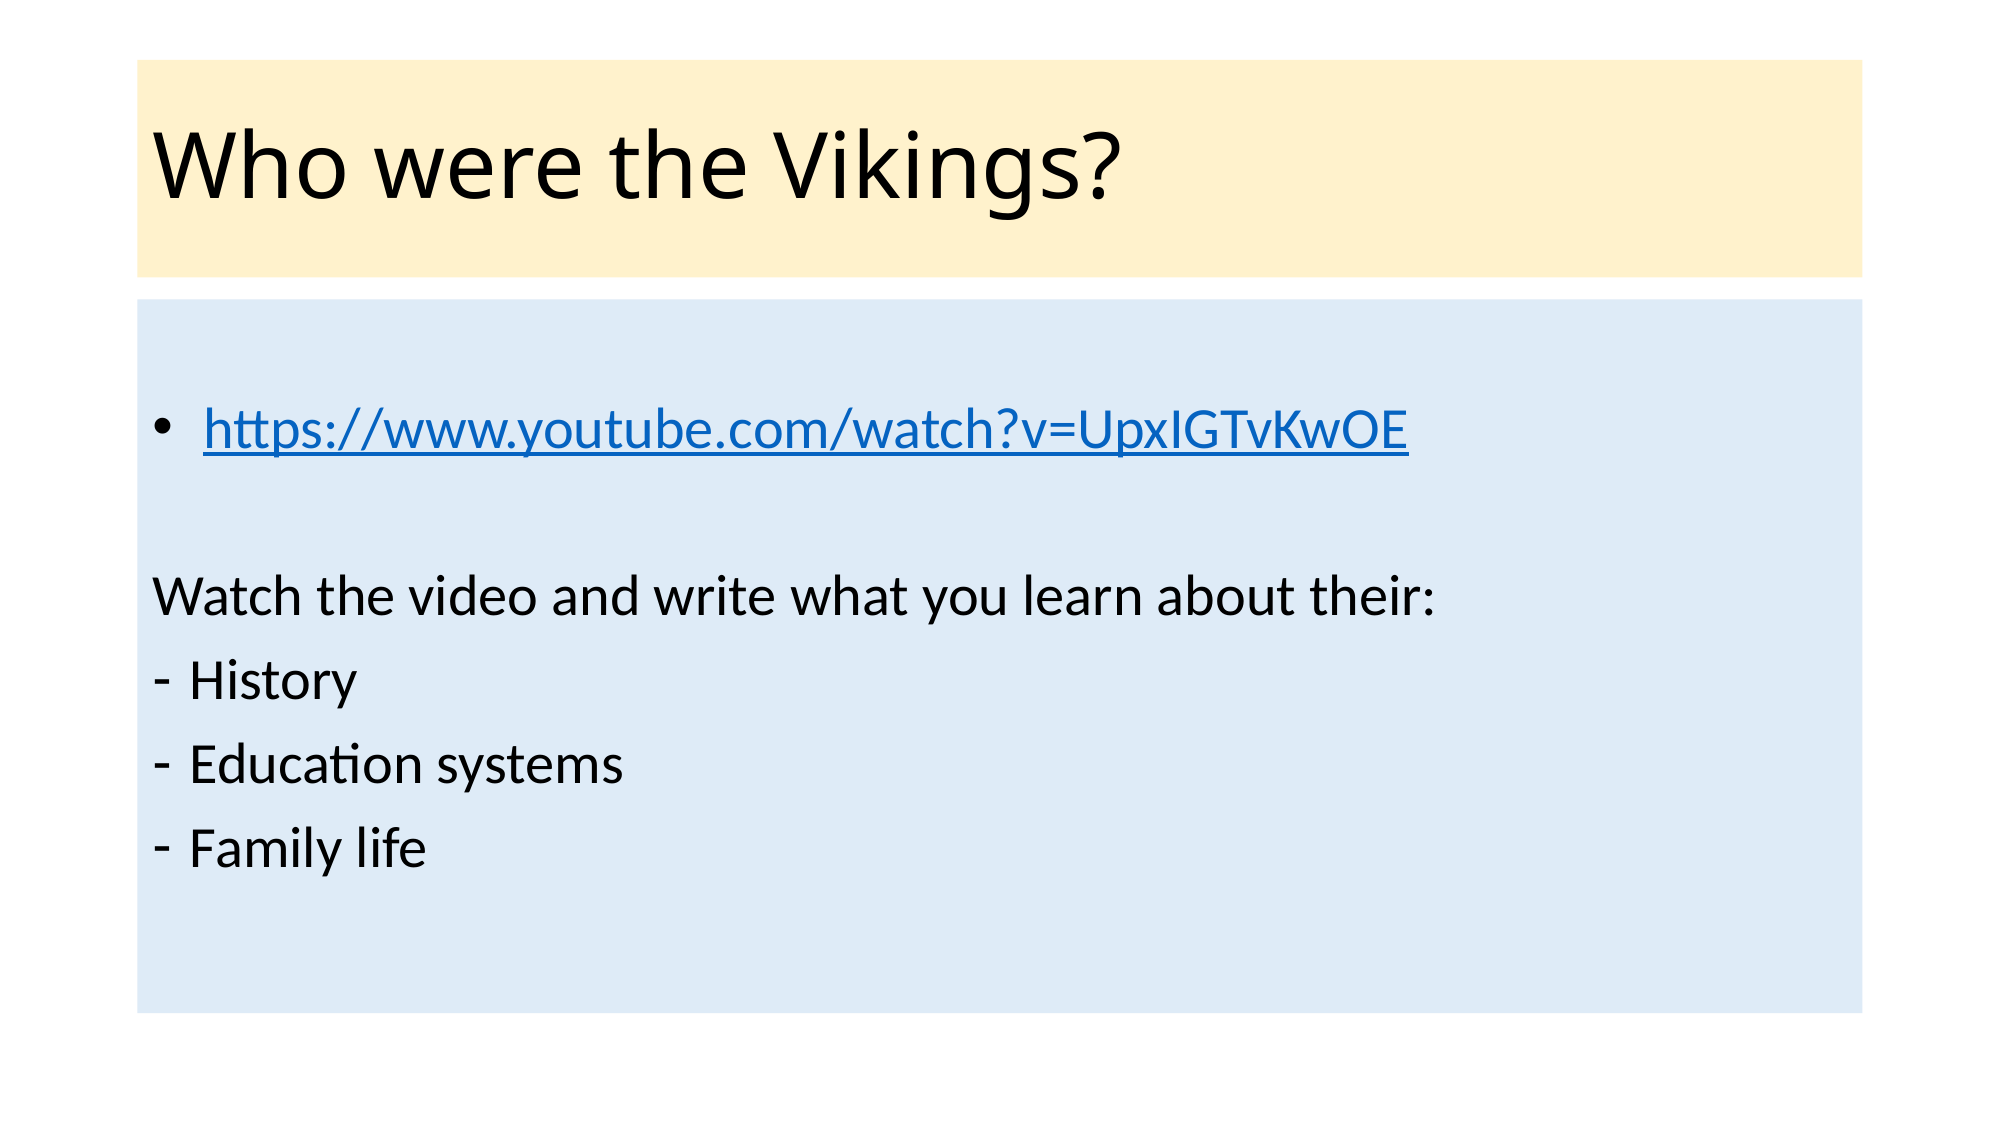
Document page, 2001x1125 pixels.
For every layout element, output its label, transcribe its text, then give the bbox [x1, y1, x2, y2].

title Who were the Vikings? [137, 59, 1863, 278]
list https://www.youtube.com/watch?v=UpxIGTvKwOE Watch the video and write what you learn about their: History Education systems Family life [137, 299, 1863, 1014]
